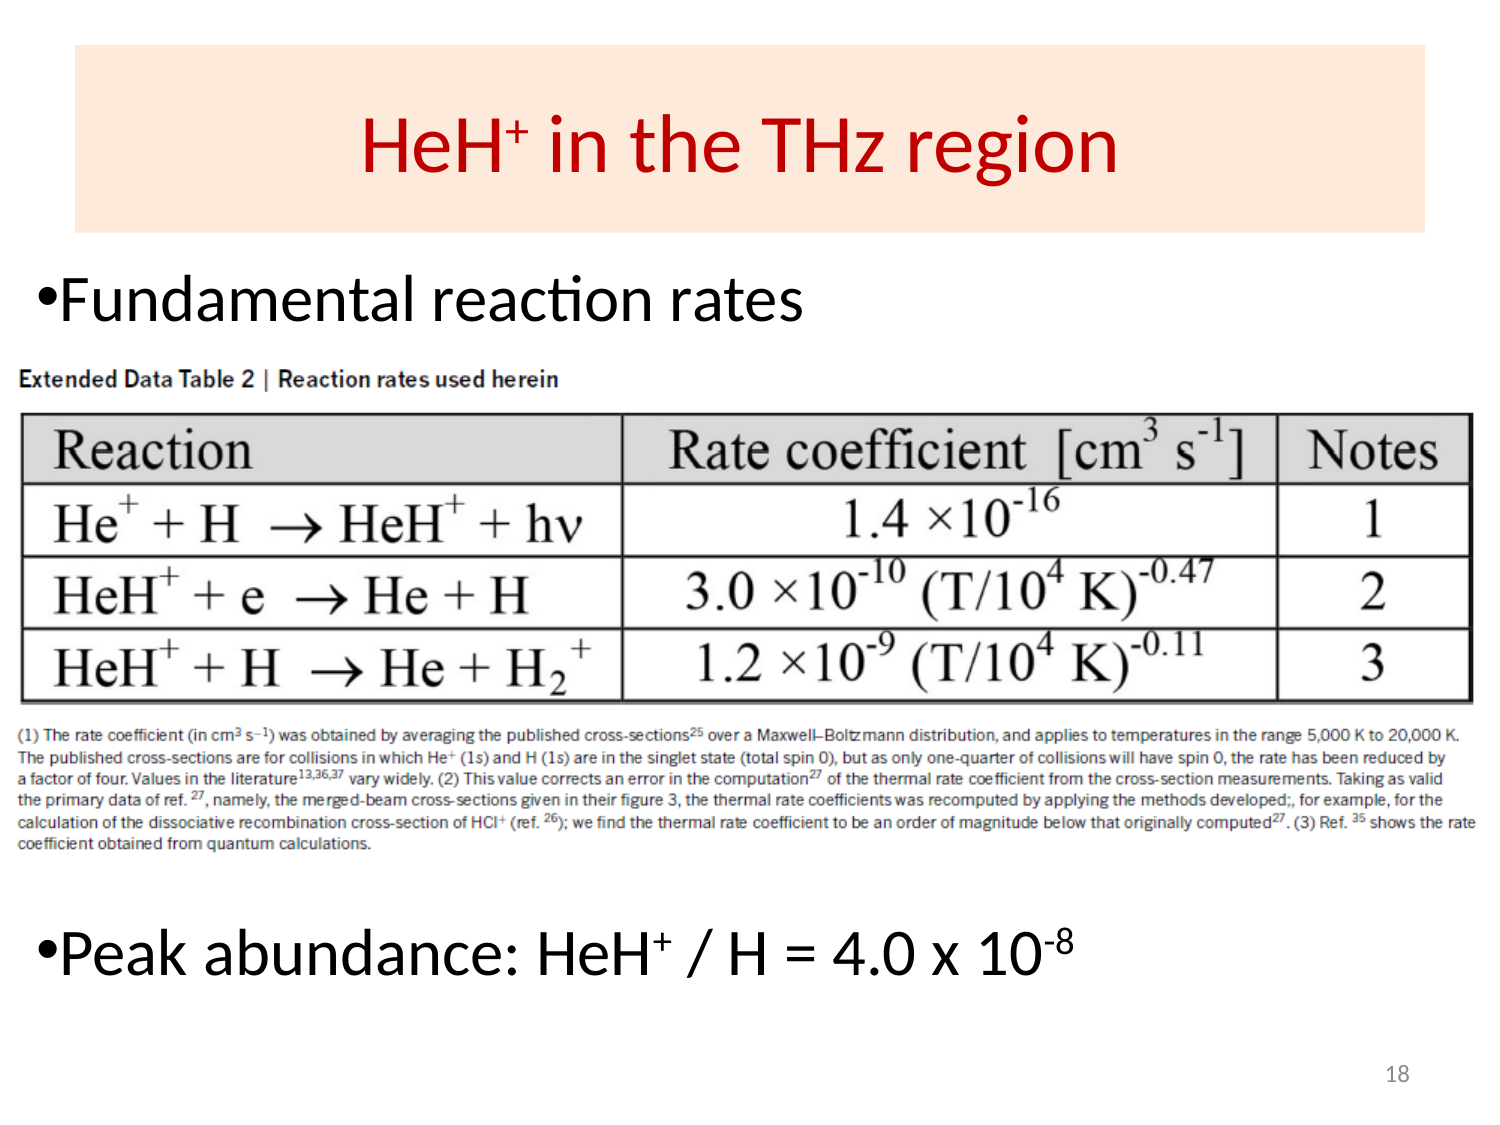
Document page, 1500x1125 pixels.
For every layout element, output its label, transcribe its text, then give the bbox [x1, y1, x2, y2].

picture [0, 358, 1500, 865]
title HeH+ in the THz region [75, 45, 1425, 233]
slide_number 18 [1074, 1042, 1425, 1103]
list Fundamental reaction rates Peak abundance: HeH+ / H = 4.0 x 10-8 [21, 873, 1388, 1013]
list Fundamental reaction rates Peak abundance: HeH+ / H = 4.0 x 10-8 [21, 247, 1388, 357]
